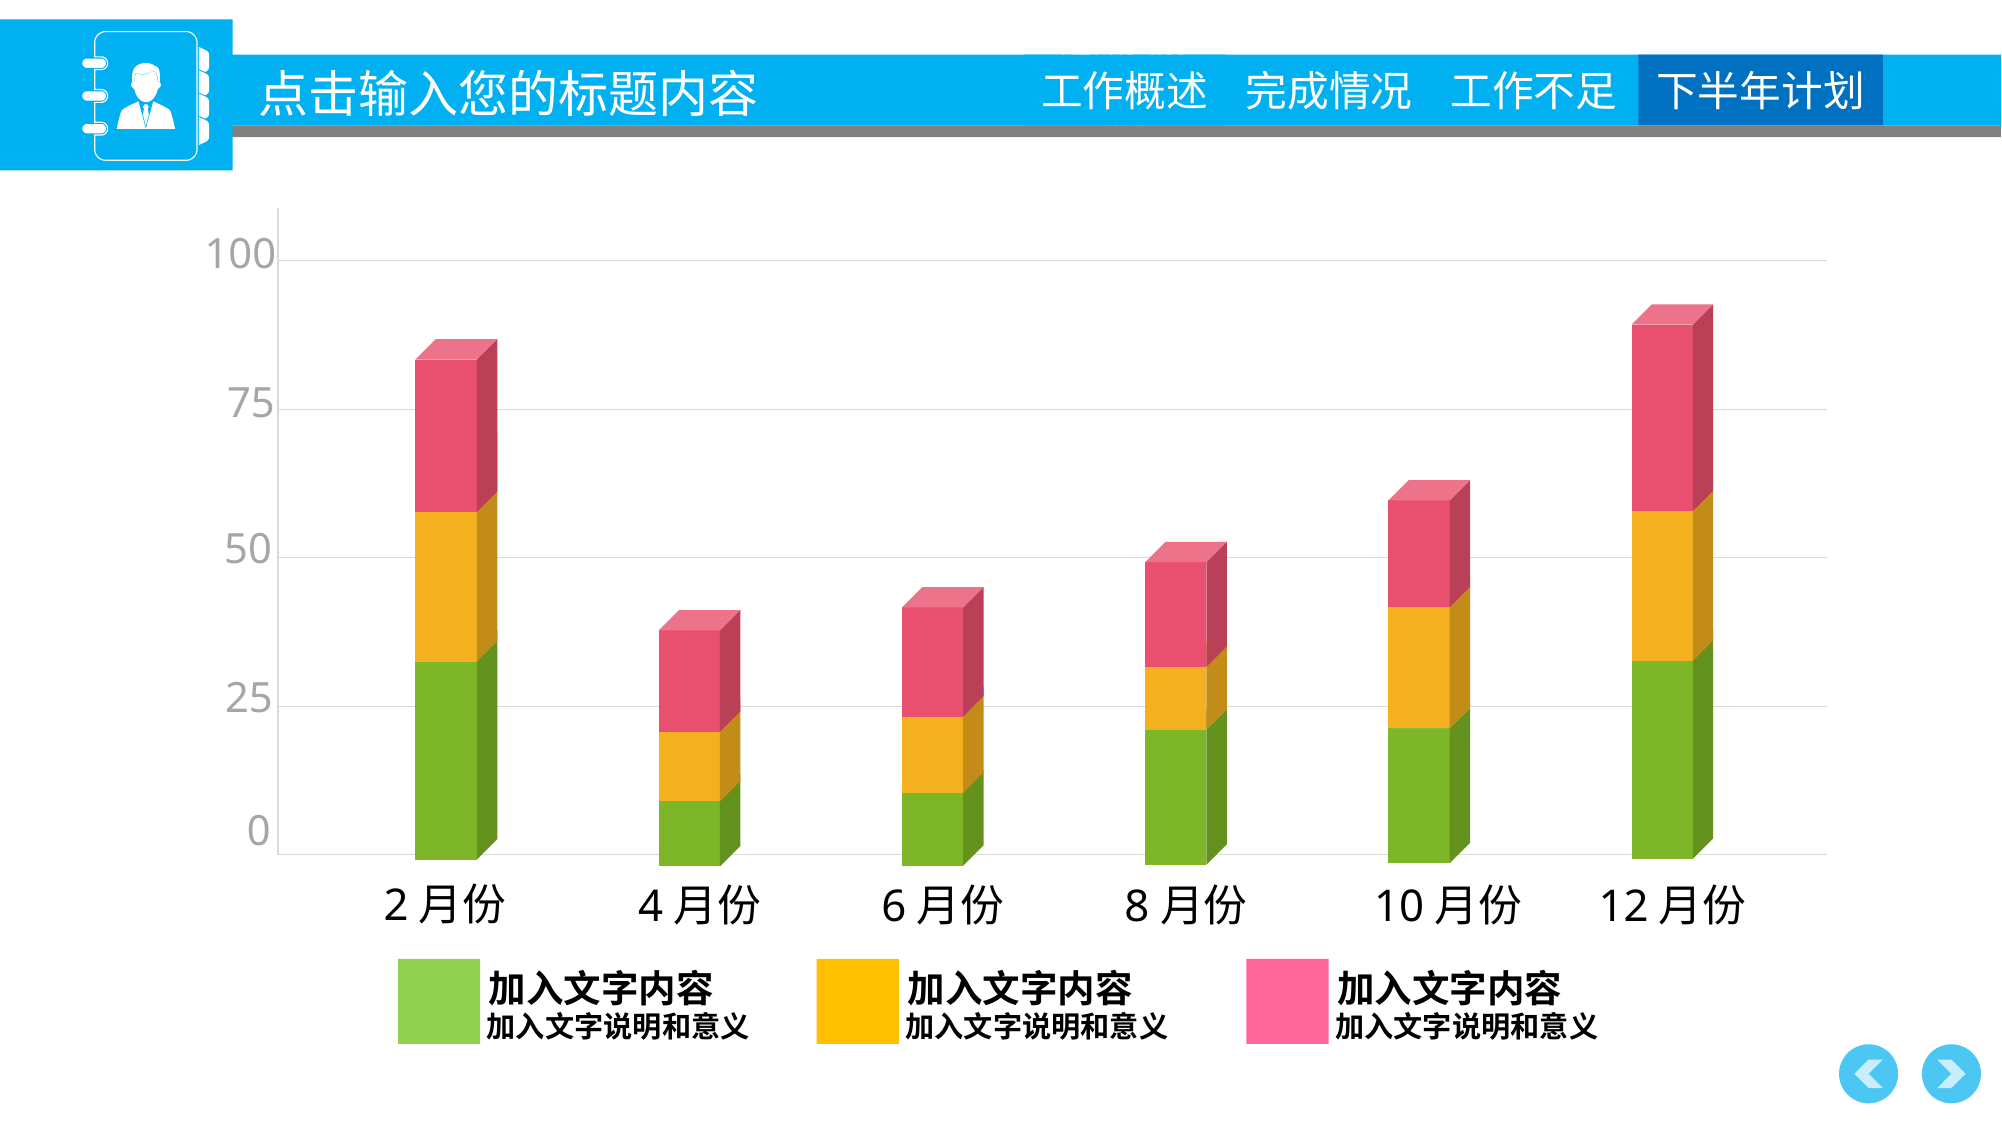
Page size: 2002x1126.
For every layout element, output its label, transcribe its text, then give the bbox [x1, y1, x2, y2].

text_box 2月份 [368, 870, 522, 937]
text_box [82, 31, 210, 161]
text_box 加入文字内容 [473, 957, 729, 1001]
text_box 加入文字内容 [1322, 957, 1577, 1001]
text_box [1244, 957, 1322, 1046]
text_box 点击输入您的标题内容 [243, 54, 774, 130]
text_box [1388, 479, 1471, 864]
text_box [1631, 303, 1714, 859]
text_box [658, 609, 741, 867]
text_box 加入文字内容 [892, 957, 1148, 1001]
text_box 加入文字说明和意义 [890, 1001, 1184, 1052]
text_box 加入文字说明和意义 [1320, 1001, 1614, 1052]
text_box 加入文字说明和意义 [471, 1001, 765, 1052]
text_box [415, 338, 498, 860]
text_box 6月份 [866, 870, 1019, 938]
text_box [396, 957, 473, 1046]
text_box 12月份 [1583, 870, 1762, 938]
text_box 10月份 [1359, 870, 1537, 938]
text_box 4月份 [623, 870, 776, 938]
text_box [815, 957, 892, 1046]
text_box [187, 207, 1828, 859]
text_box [1144, 541, 1228, 865]
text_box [901, 586, 984, 867]
text_box 8月份 [1109, 870, 1263, 938]
text_box [0, 17, 235, 172]
